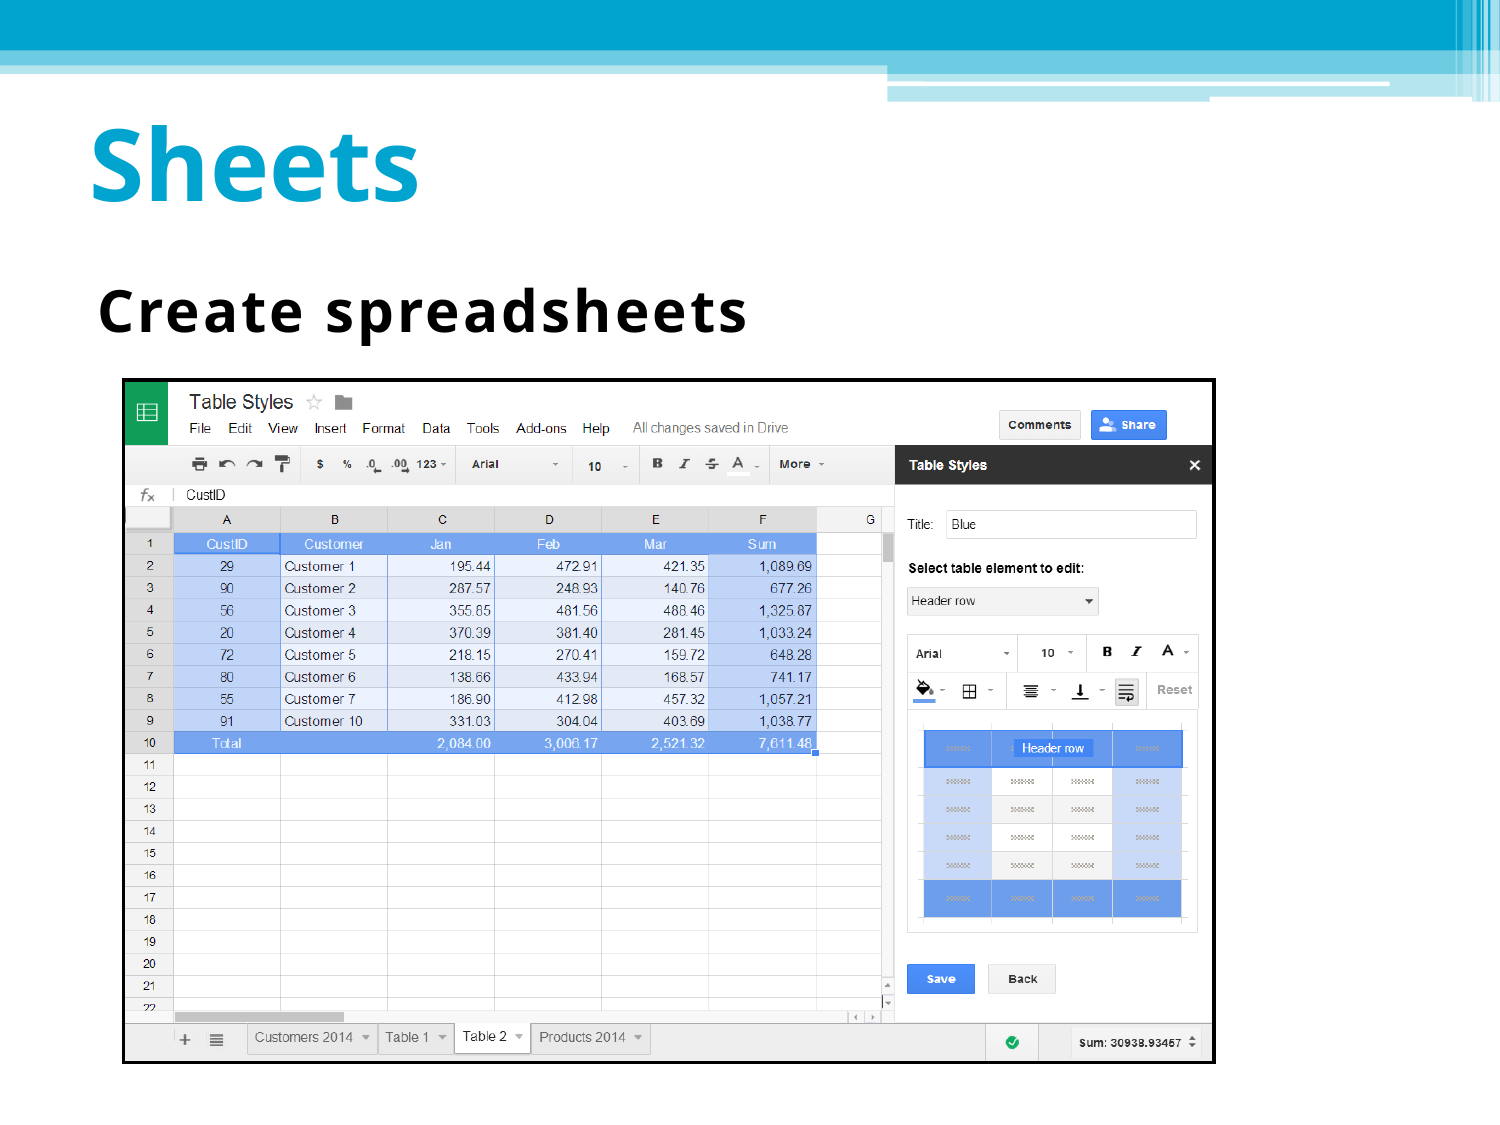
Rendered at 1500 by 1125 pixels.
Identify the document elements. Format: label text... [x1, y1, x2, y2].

title Sheets [75, 75, 1418, 248]
picture [124, 381, 1213, 1062]
text_box Create spreadsheets [75, 266, 1312, 363]
